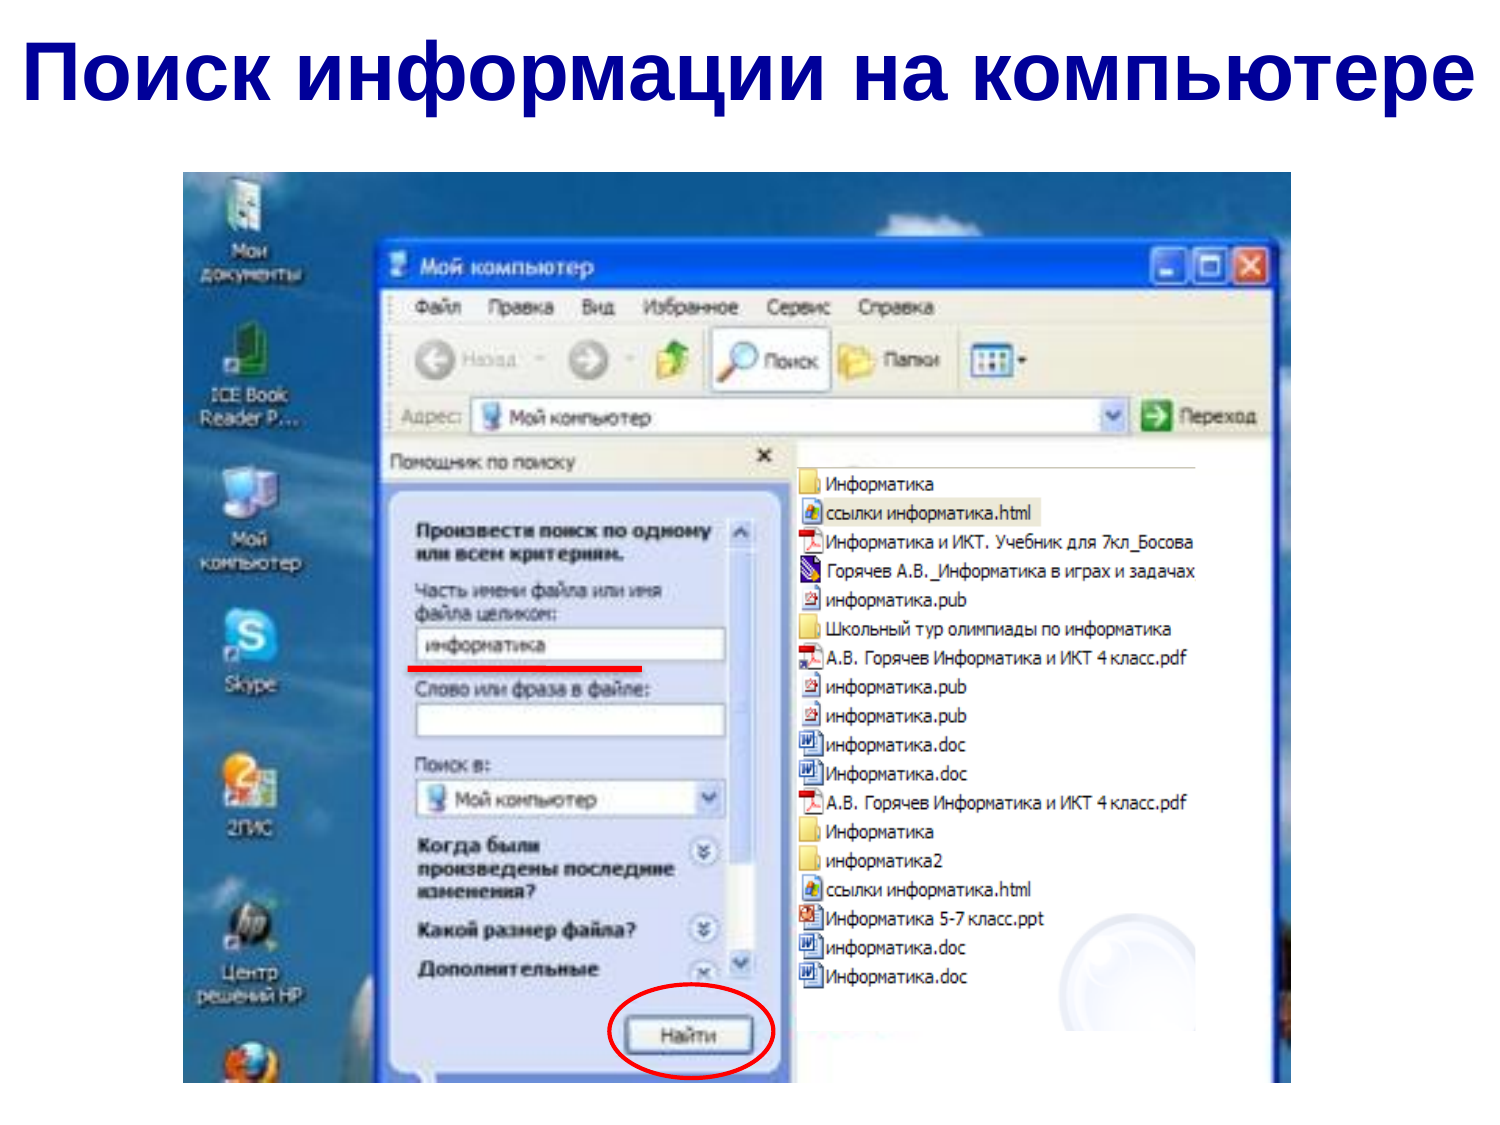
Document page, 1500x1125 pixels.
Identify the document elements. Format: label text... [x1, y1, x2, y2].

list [182, 172, 1291, 1083]
title Поиск информации на компьютере [0, 0, 1500, 135]
picture [796, 467, 1196, 1031]
